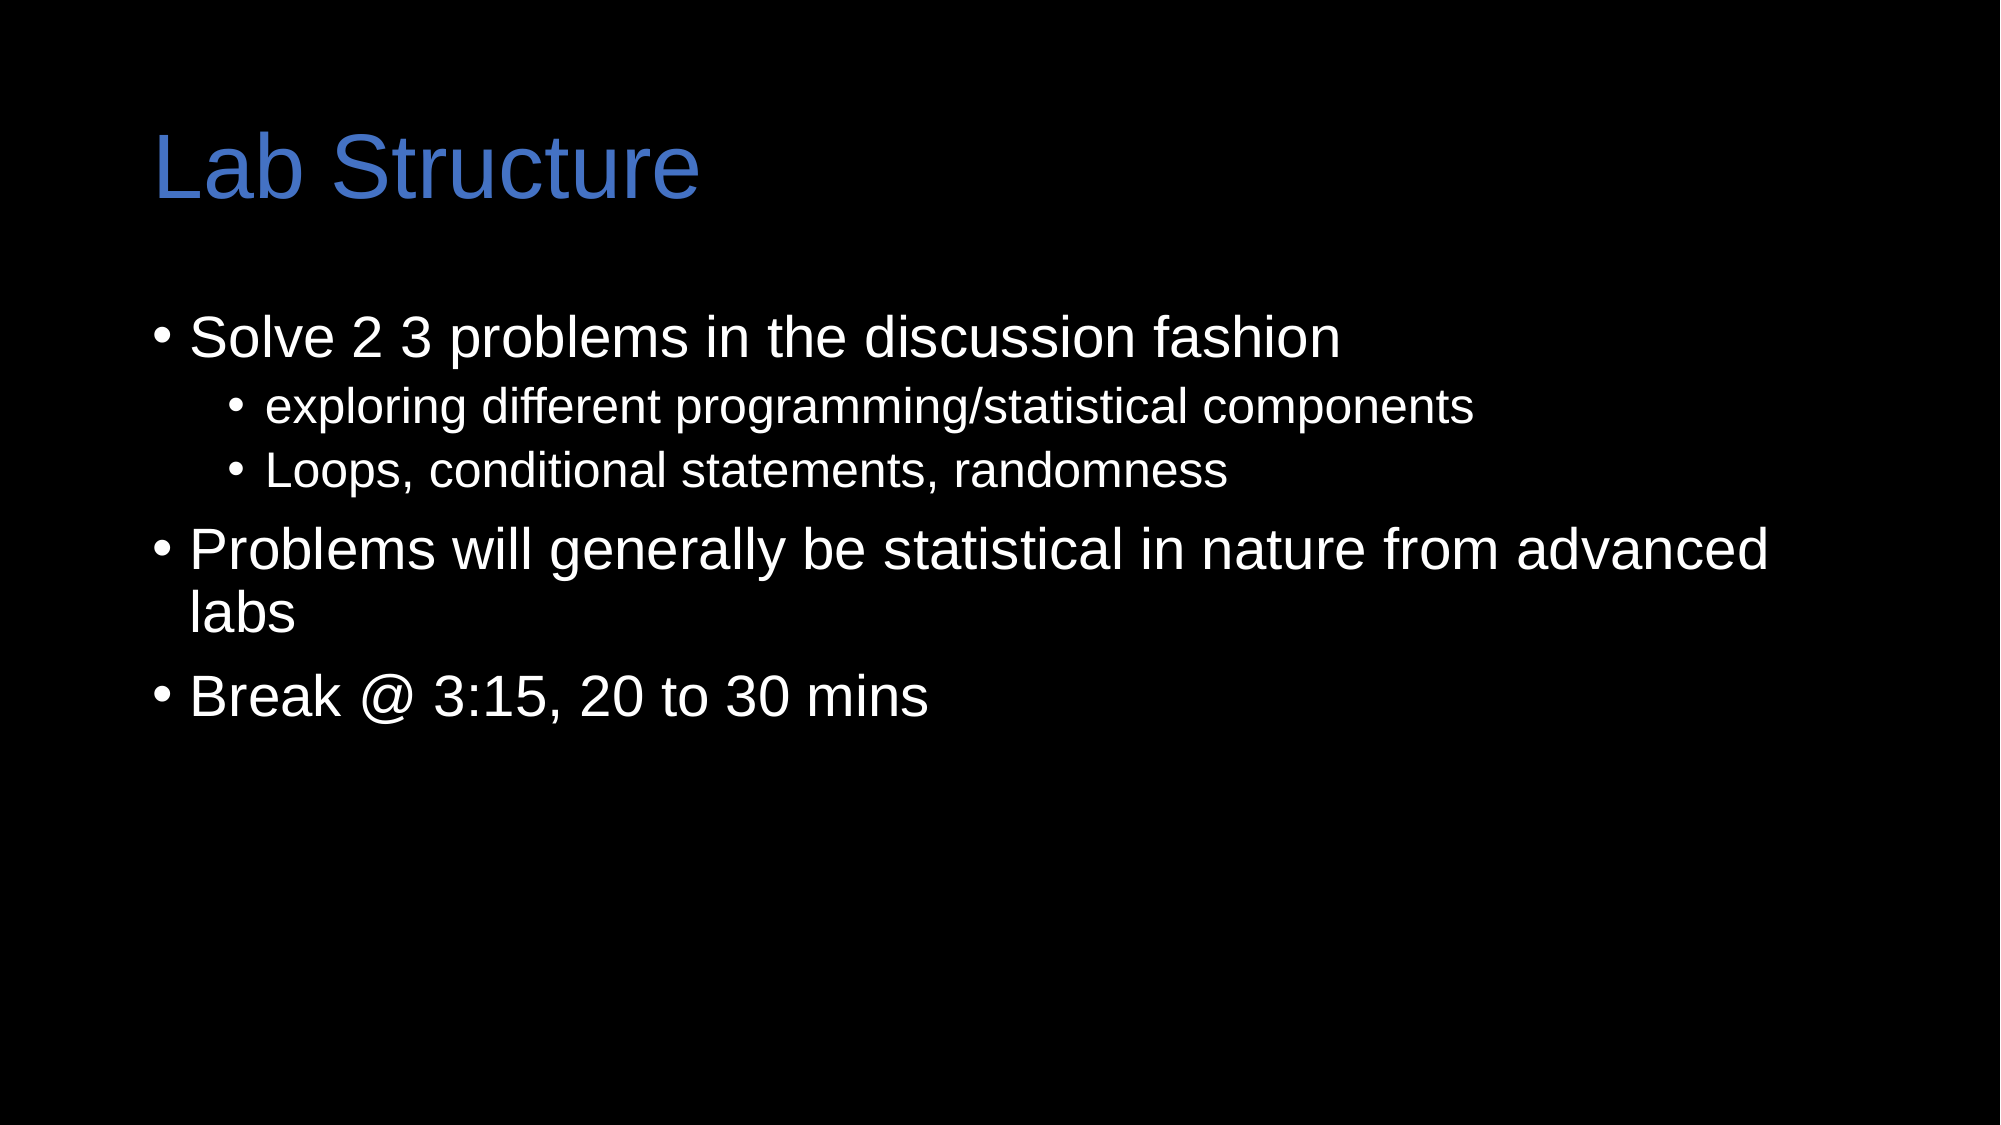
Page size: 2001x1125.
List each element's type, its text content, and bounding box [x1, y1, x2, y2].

title Lab Structure [137, 59, 1863, 278]
list Solve 2 3 problems in the discussion fashion exploring different programming/statistical components Loops, conditional statements, randomness Problems will generally be statistical in nature from advanced labs Break @ 3:15, 20 to 30 mins [137, 299, 1863, 1014]
